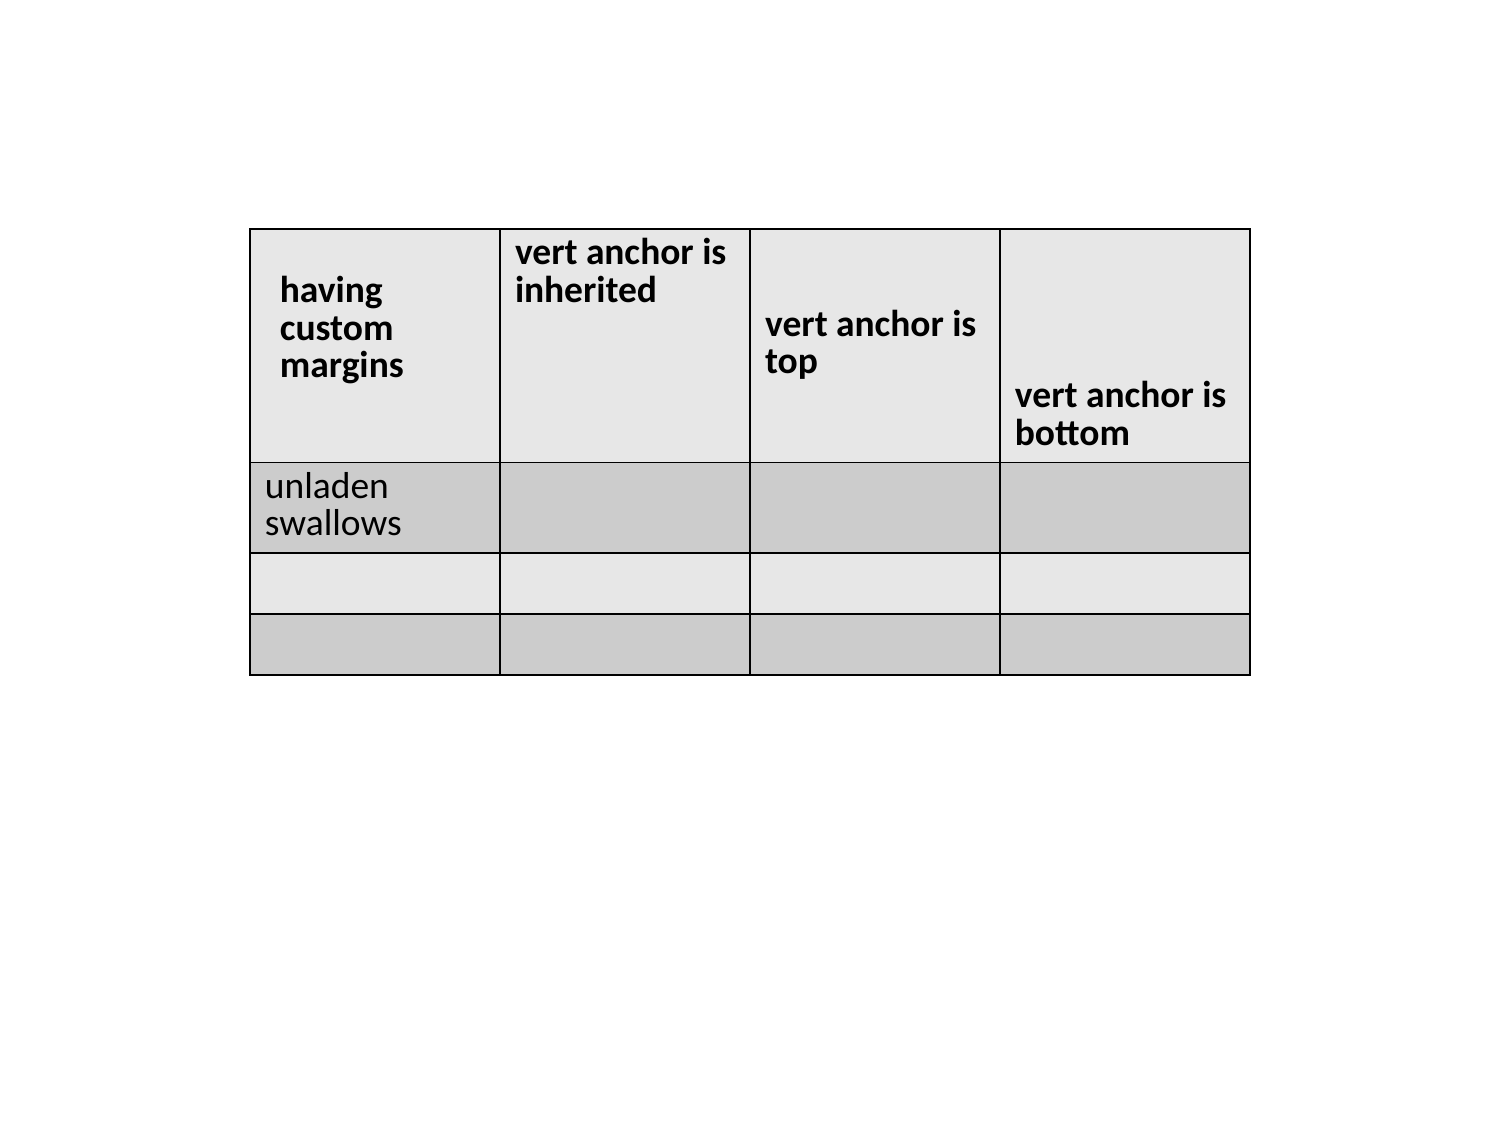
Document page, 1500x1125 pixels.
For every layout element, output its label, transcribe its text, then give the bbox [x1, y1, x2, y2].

table_header vert anchor is inherited [501, 230, 749, 462]
table_cell [751, 463, 999, 552]
table_cell [251, 554, 499, 613]
table_cell [1001, 554, 1249, 613]
table_cell [501, 615, 749, 674]
table_header vert anchor is top [751, 230, 999, 462]
table_cell [751, 615, 999, 674]
table_cell [1001, 615, 1249, 674]
table_cell unladen swallows [251, 463, 499, 552]
table_cell [751, 554, 999, 613]
table_cell [501, 554, 749, 613]
table_cell [1001, 463, 1249, 552]
table_header vert anchor is bottom [1001, 230, 1249, 462]
table_cell [251, 615, 499, 674]
table_cell [501, 463, 749, 552]
table_header having custom margins [251, 230, 499, 462]
